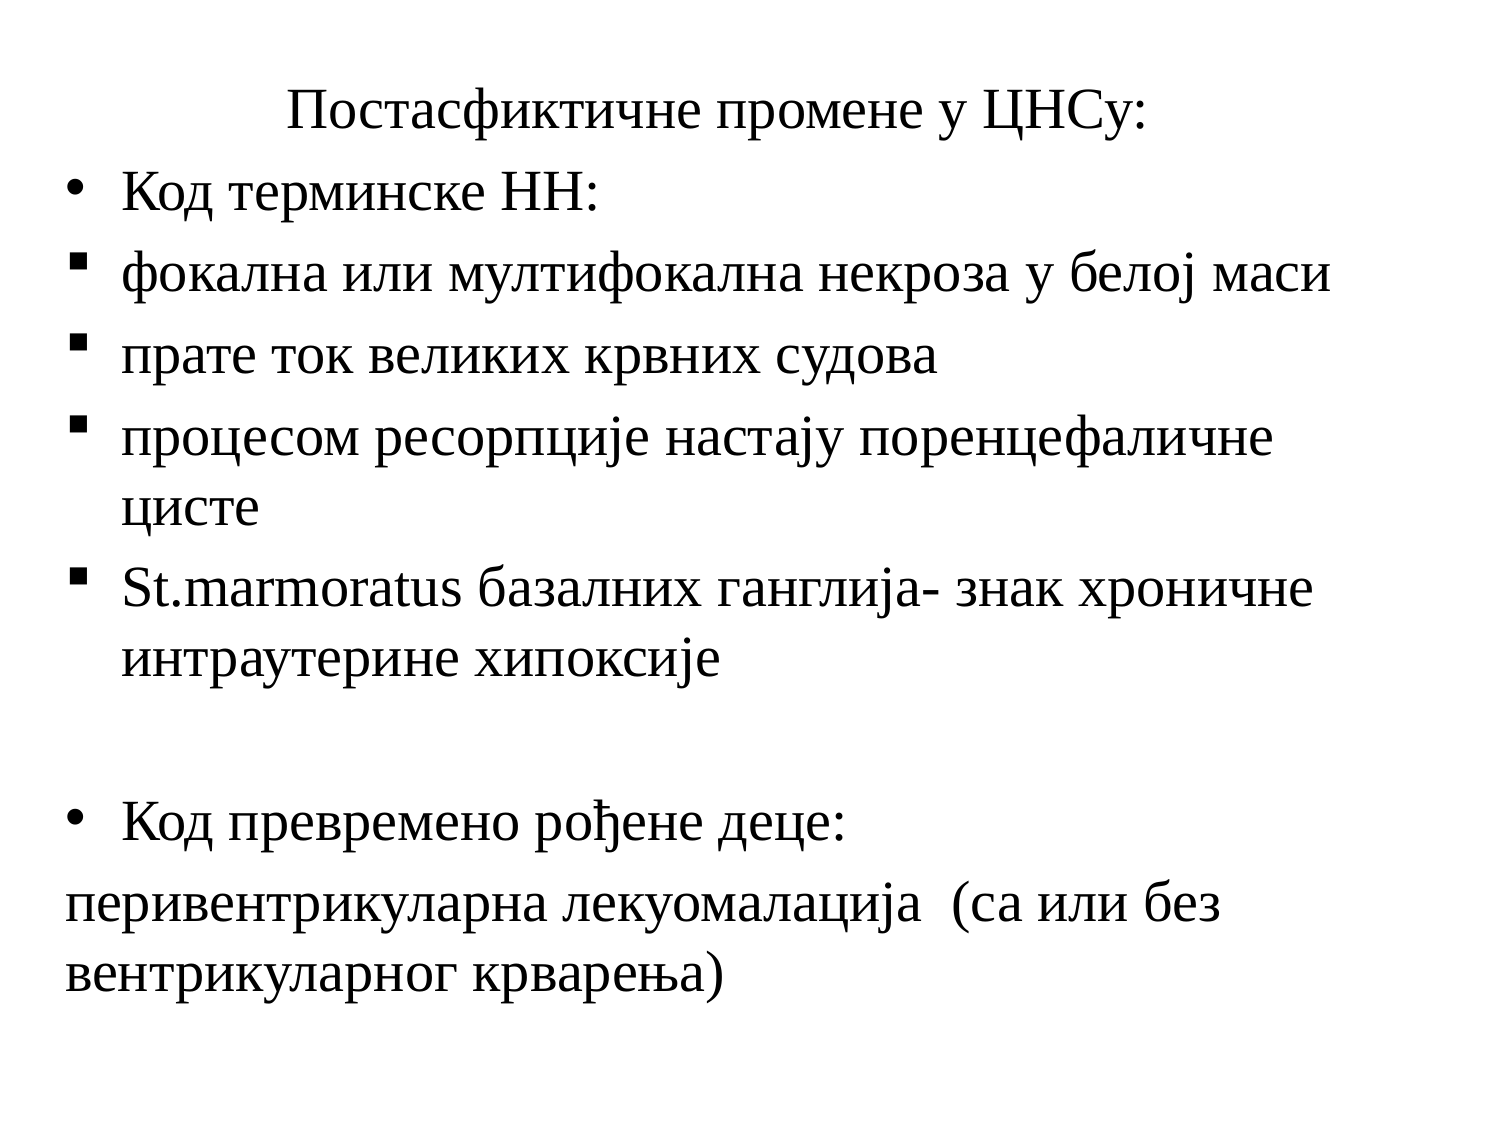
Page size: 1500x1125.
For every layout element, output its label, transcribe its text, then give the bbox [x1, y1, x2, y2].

list Постасфиктичне промене у ЦНСу: Код терминске НН: фокална или мултифокална некроза у белој маси прате ток великих крвних судова процесом ресорпције настају поренцефаличне цисте St.marmoratus базалних ганглија- знак хроничне интраутерине хипоксије Код превремено рођене деце: перивентрикуларна лекуомалација (са или без вентрикуларног крварења) [50, 62, 1400, 1038]
